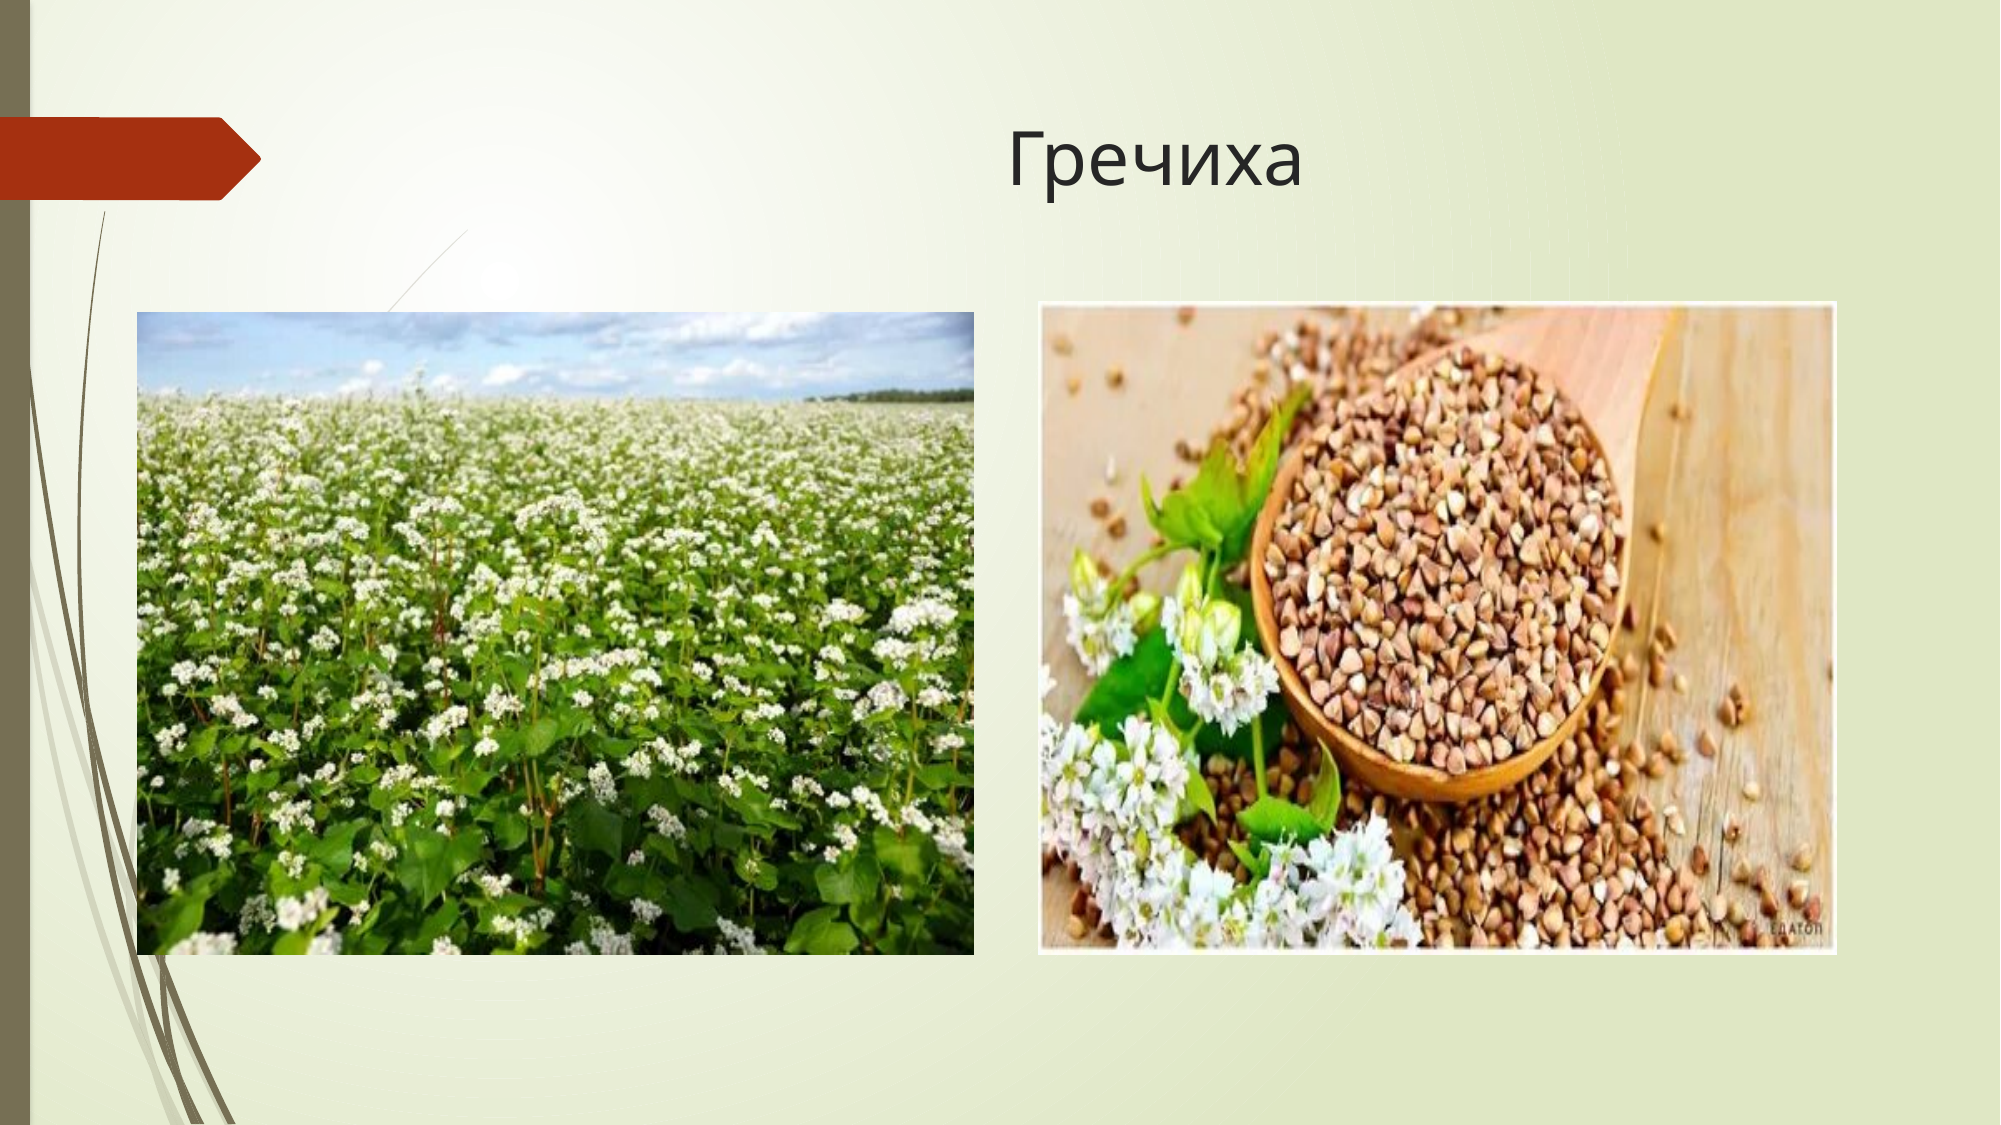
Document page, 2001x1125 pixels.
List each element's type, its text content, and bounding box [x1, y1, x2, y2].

picture [1038, 301, 1837, 956]
title Гречиха [425, 102, 1888, 313]
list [137, 312, 974, 956]
